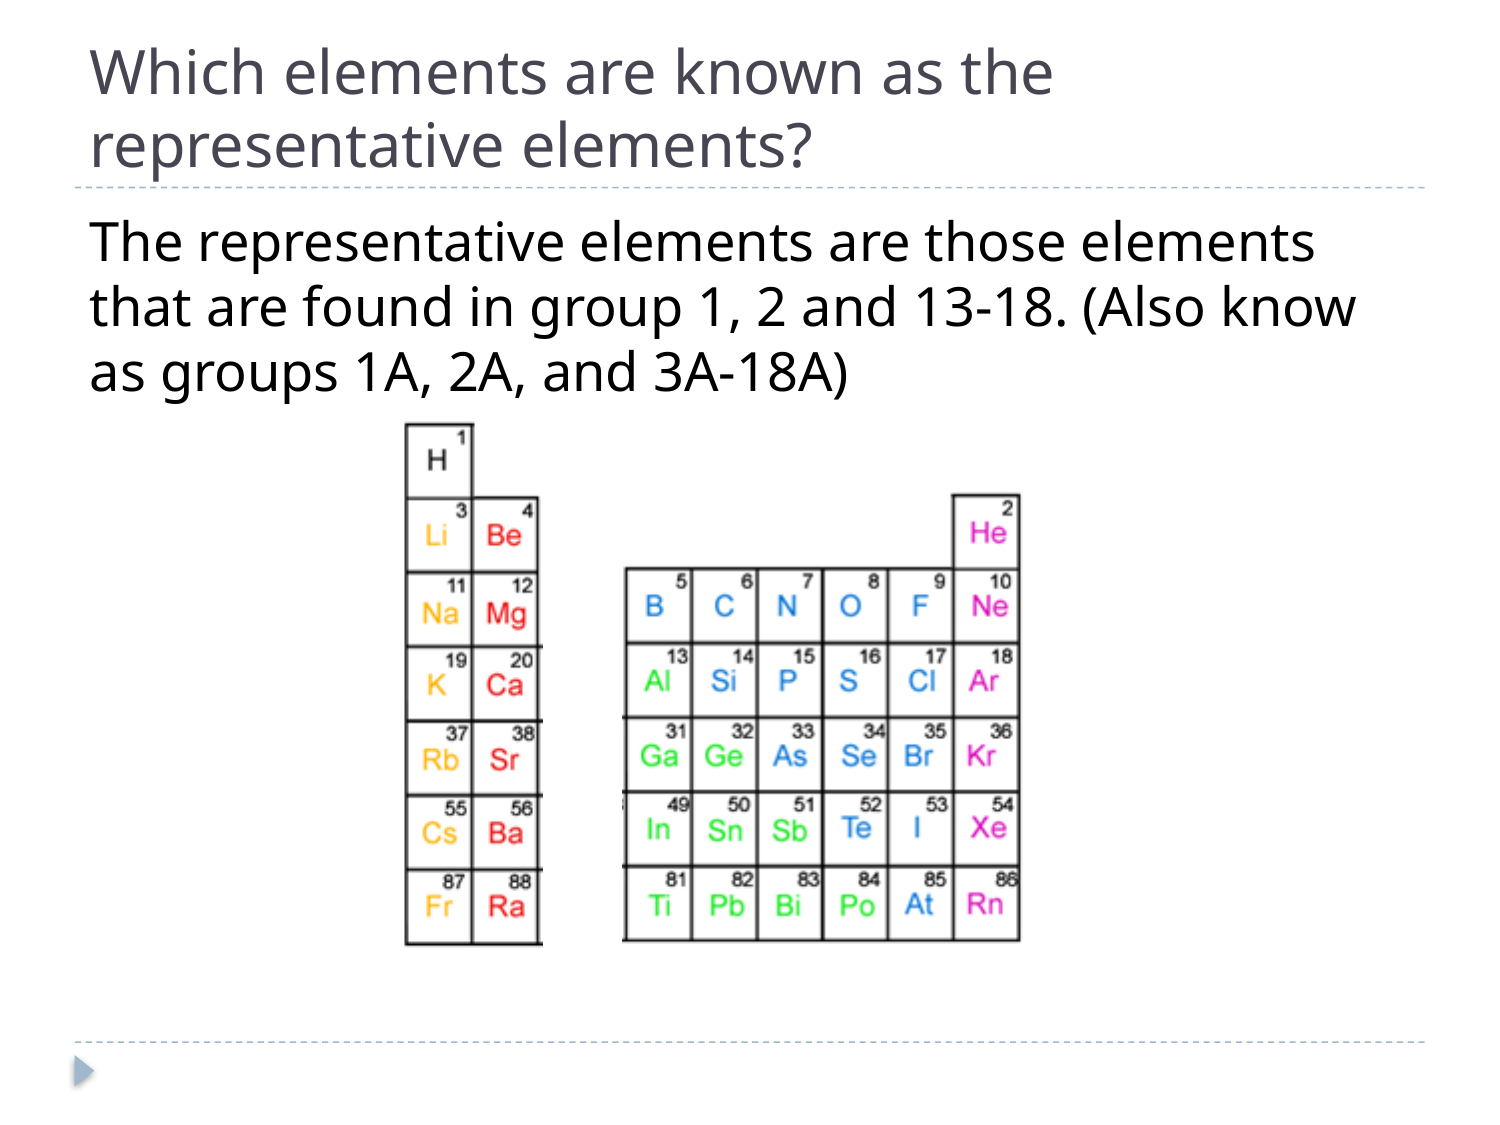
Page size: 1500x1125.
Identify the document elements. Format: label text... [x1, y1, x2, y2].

title Which elements are known as the representative elements? [75, 24, 1425, 188]
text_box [387, 412, 1026, 951]
list The representative elements are those elements that are found in group 1, 2 and 13-18. (Also know as groups 1A, 2A, and 3A-18A) [75, 200, 1425, 1010]
